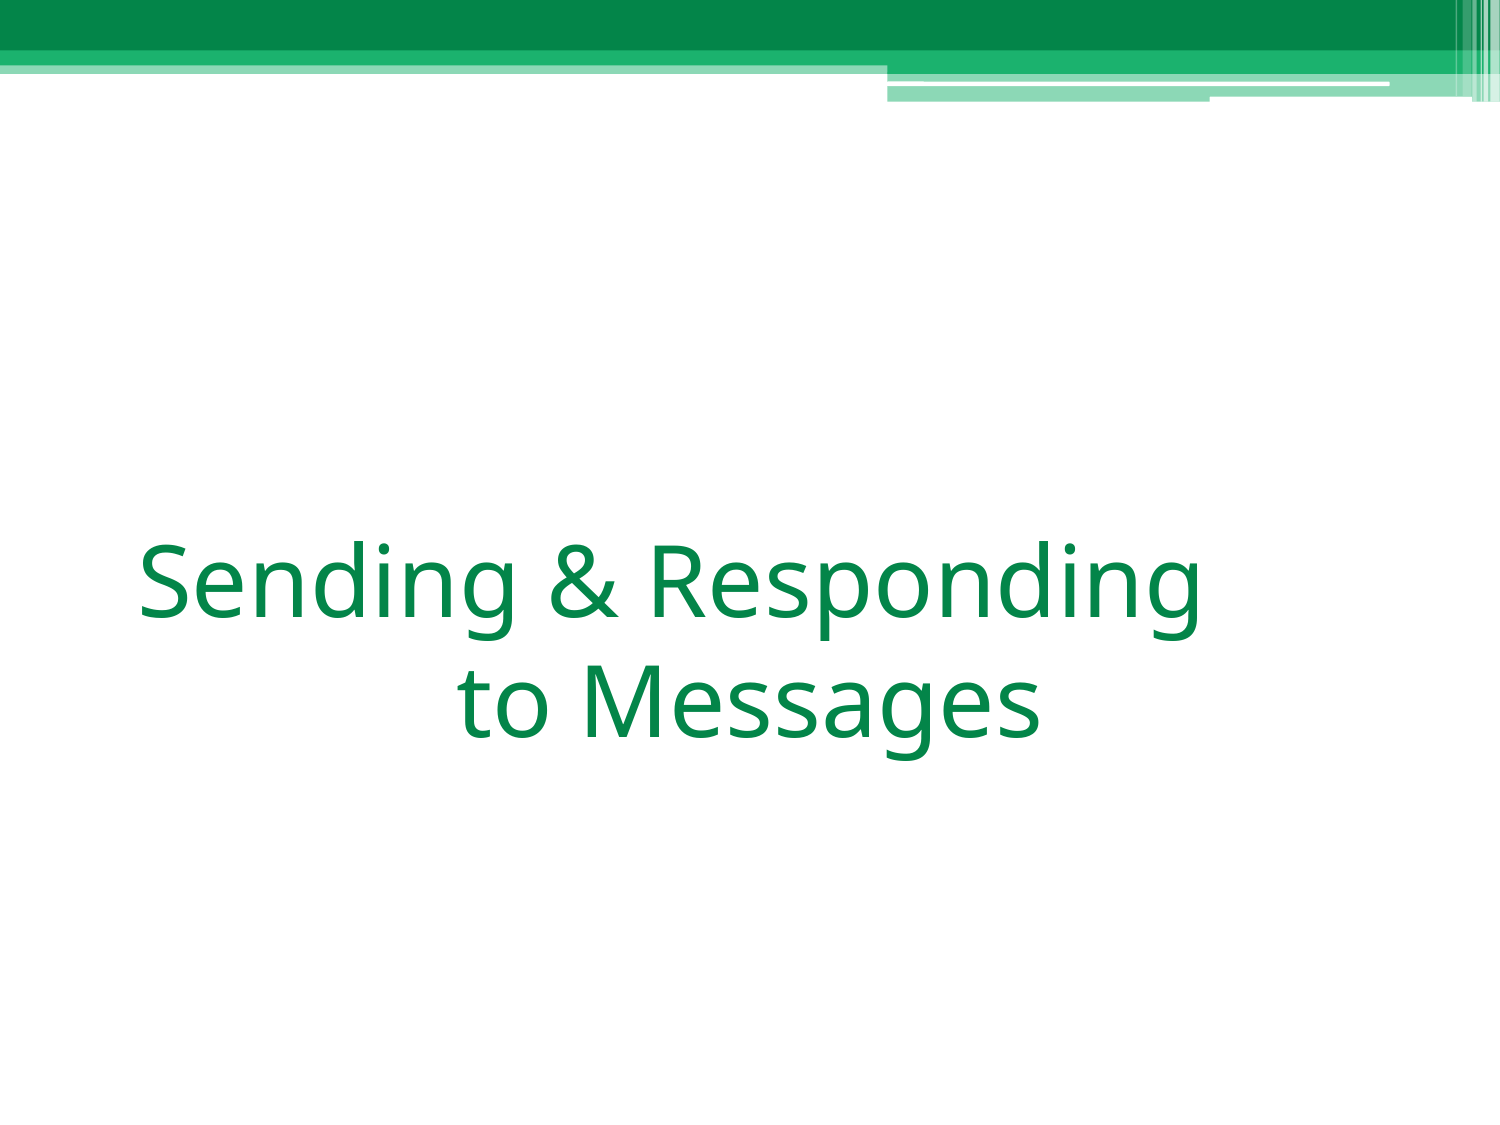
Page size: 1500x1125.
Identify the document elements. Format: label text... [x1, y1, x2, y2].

title Sending & Responding to Messages [75, 500, 1425, 775]
